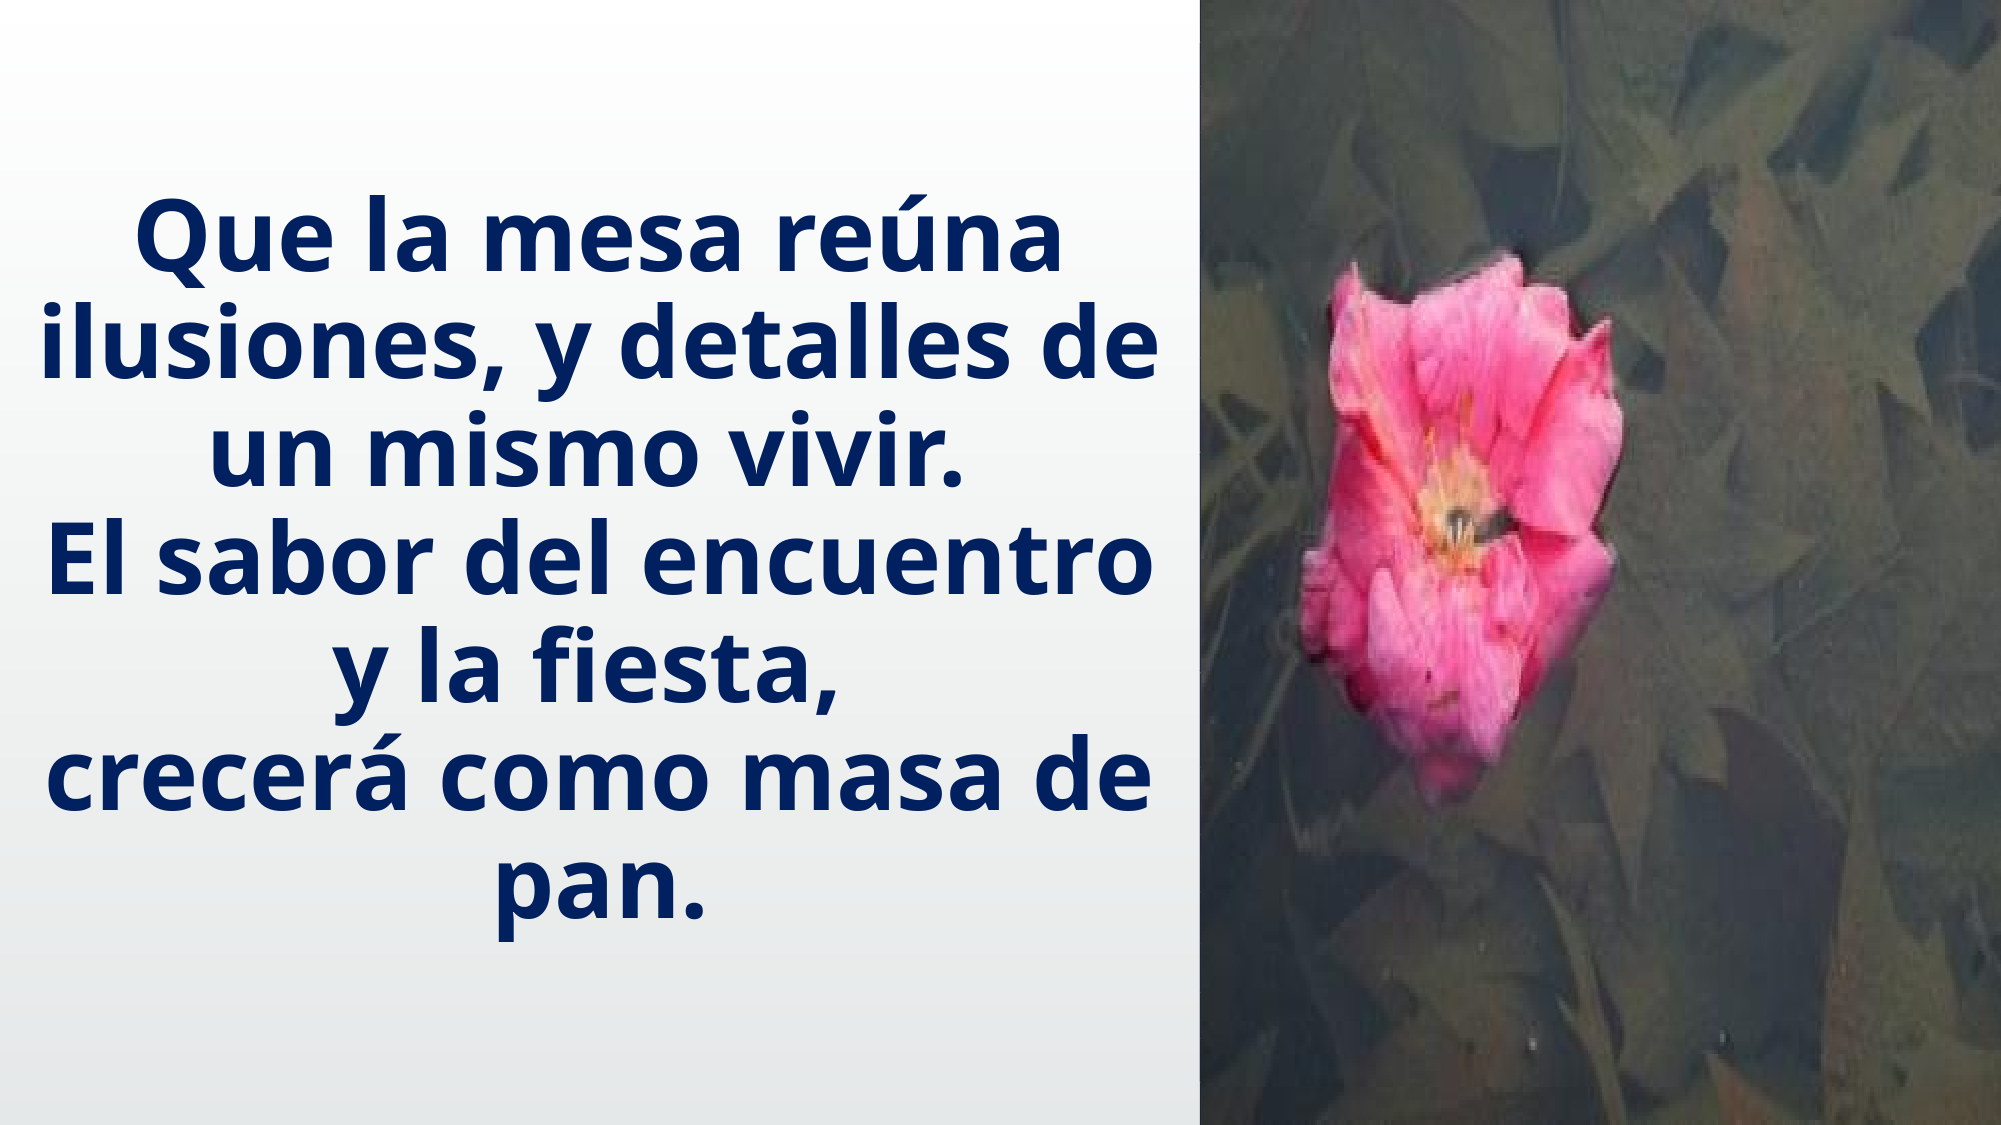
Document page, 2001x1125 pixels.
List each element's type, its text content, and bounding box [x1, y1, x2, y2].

picture [1200, 0, 2001, 1125]
title Que la mesa reúna ilusiones, y detalles de un mismo vivir. El sabor del encuentro y la fiesta, crecerá como masa de pan. [0, 0, 1200, 1125]
